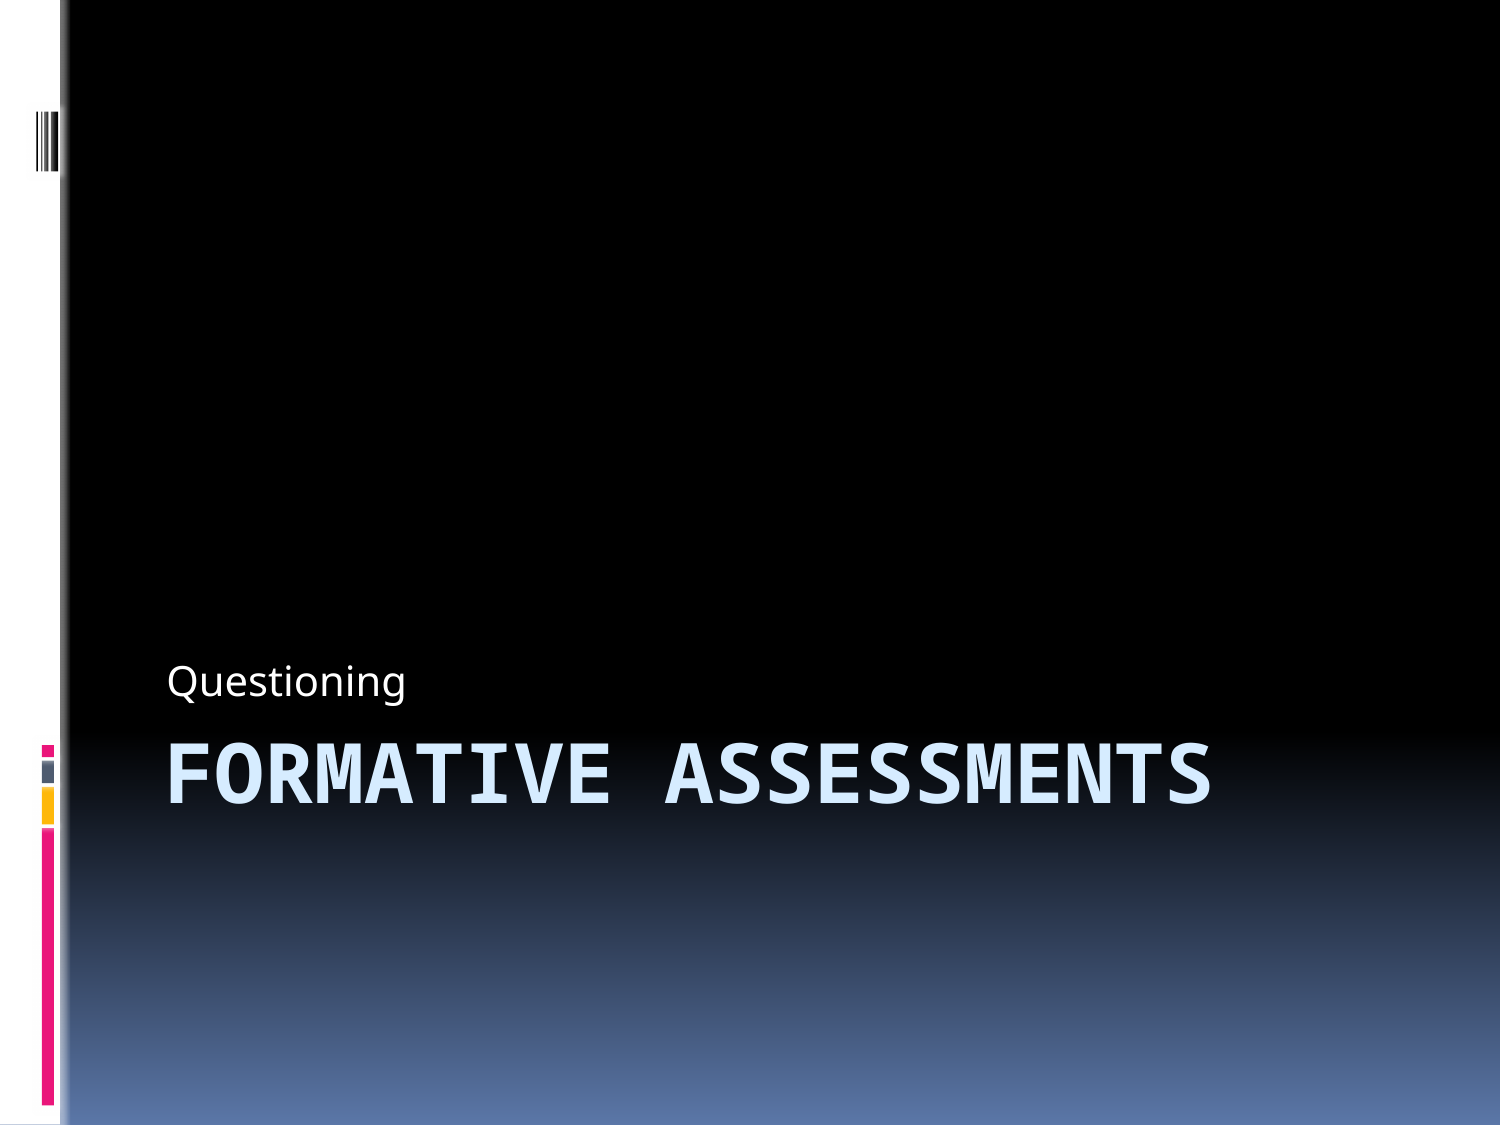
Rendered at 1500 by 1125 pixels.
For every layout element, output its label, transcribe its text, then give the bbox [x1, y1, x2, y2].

title Formative Assessments [150, 713, 1425, 1037]
subtitle Questioning [150, 464, 1425, 713]
